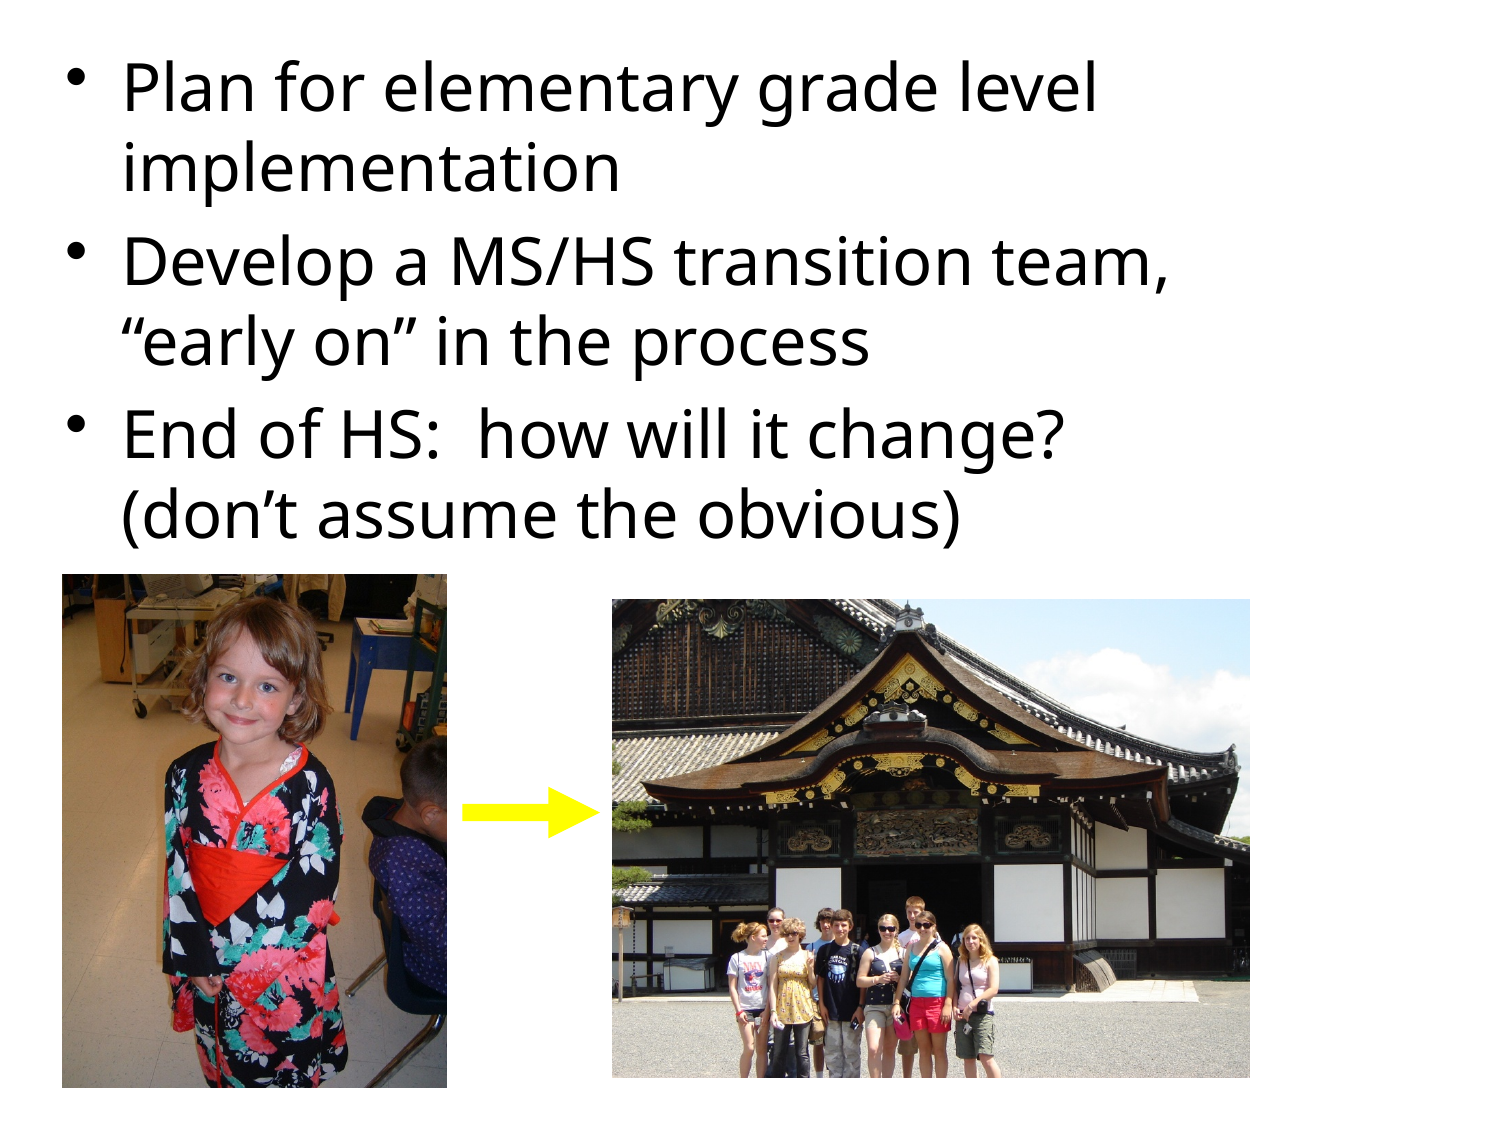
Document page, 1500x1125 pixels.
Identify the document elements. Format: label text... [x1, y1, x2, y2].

list Plan for elementary grade level implementation Develop a MS/HS transition team, “early on” in the process End of HS: how will it change? (don’t assume the obvious) [49, 37, 1262, 776]
text_box [462, 806, 601, 819]
picture [612, 599, 1251, 1079]
picture [62, 574, 448, 1088]
